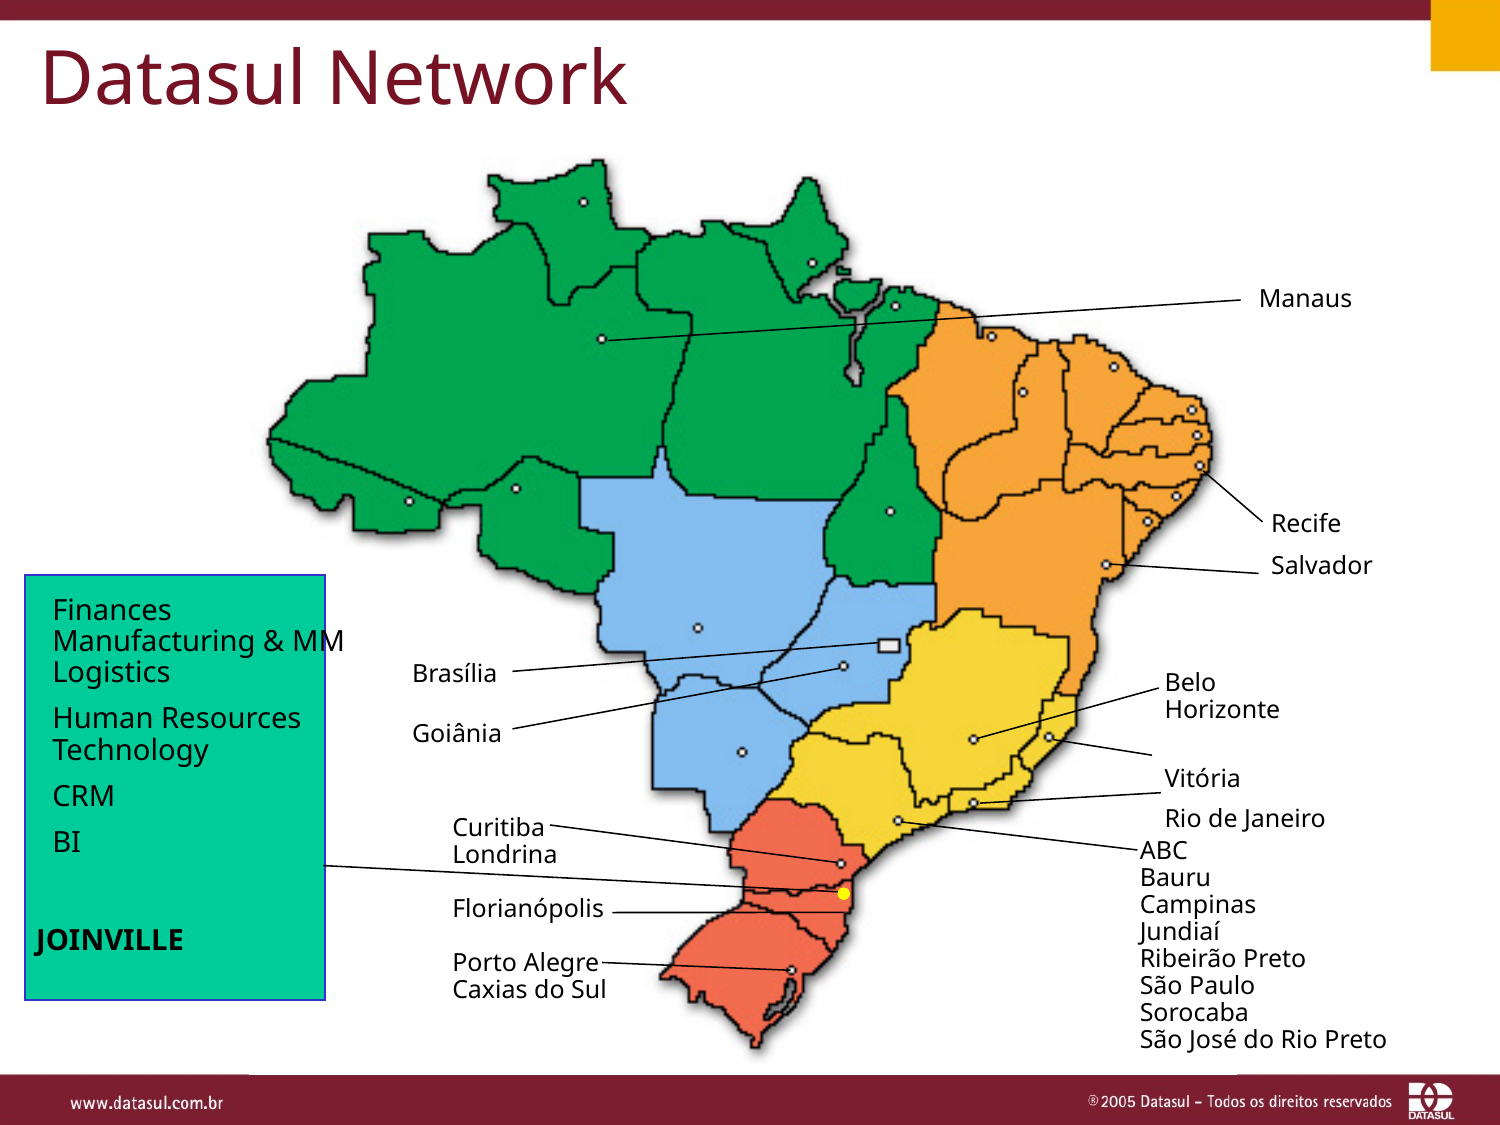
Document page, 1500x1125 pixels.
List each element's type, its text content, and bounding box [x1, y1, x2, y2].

text_box [24, 575, 244, 1000]
text_box ABC Bauru Campinas Jundiaí Ribeirão Preto São Paulo Sorocaba São José do Rio Preto [1240, 830, 1437, 1061]
text_box Manaus [1243, 275, 1368, 320]
picture [0, 0, 1500, 1125]
text_box JOINVILLE [21, 913, 199, 964]
title Datasul Network [24, 24, 1301, 126]
text_box Recife Salvador [1256, 499, 1457, 588]
text_box Belo Horizonte Vitória Rio de Janeiro [1240, 662, 1350, 840]
text_box Finances Manufacturing & MM Logistics Human Resources Technology CRM BI [37, 587, 244, 838]
